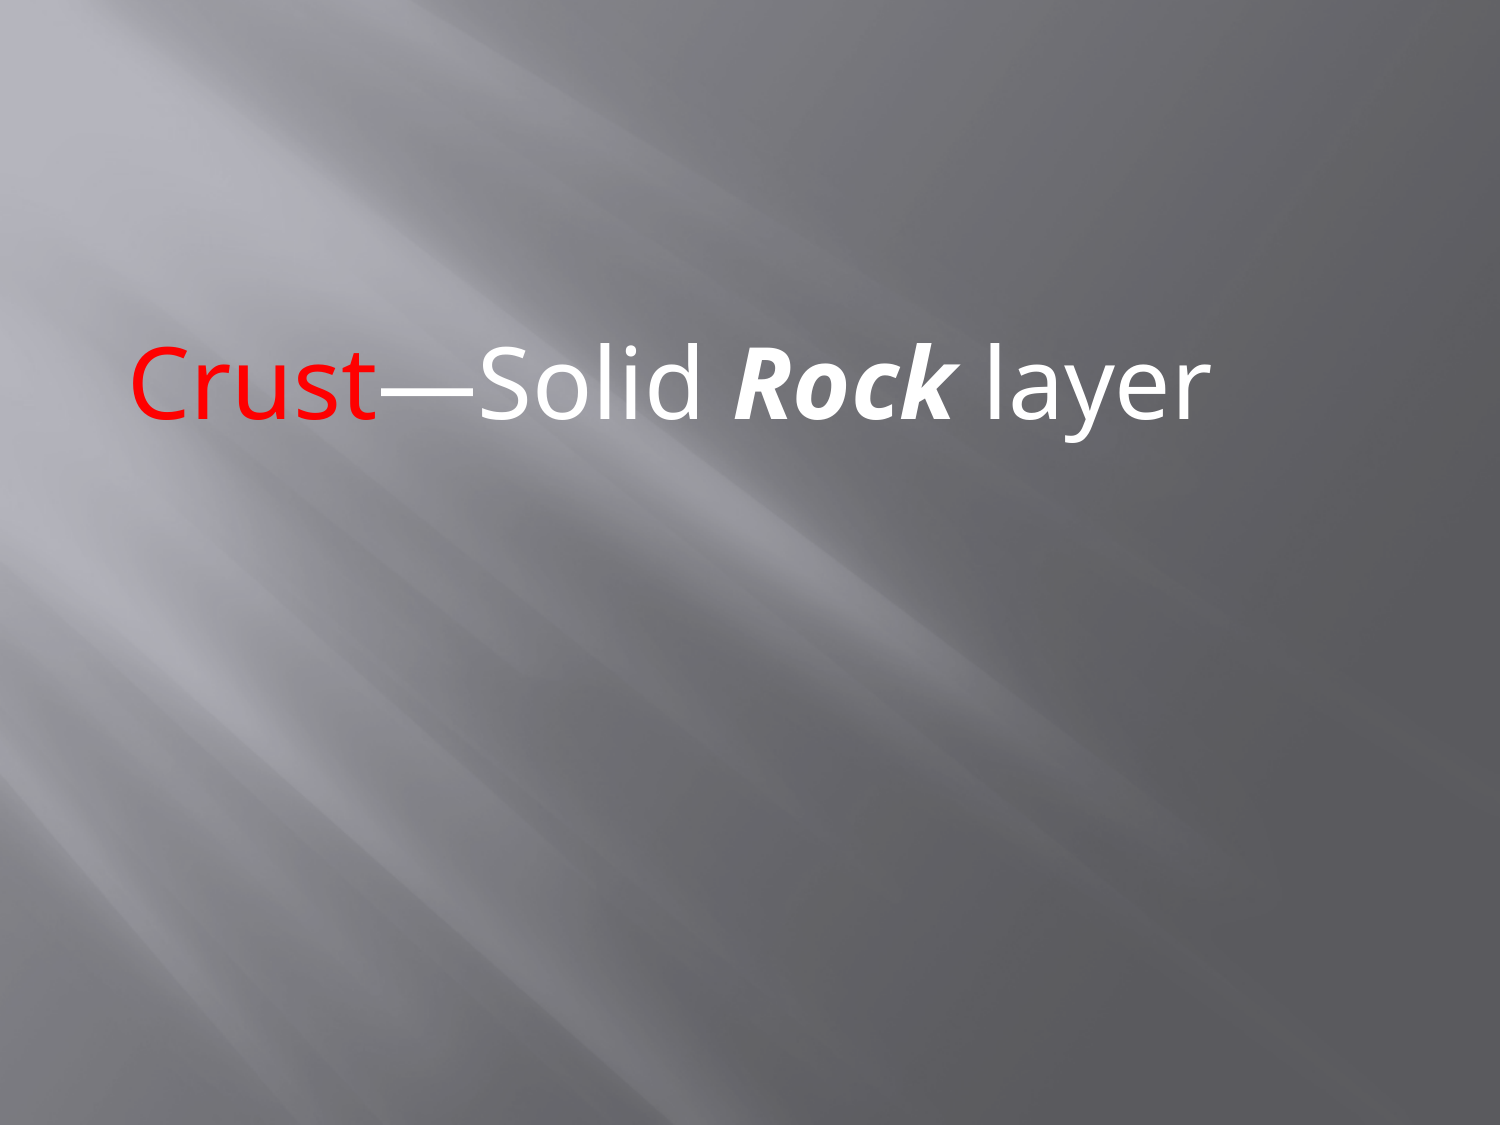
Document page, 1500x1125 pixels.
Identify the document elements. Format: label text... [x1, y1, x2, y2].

text_box Crust—Solid Rock layer [112, 312, 1250, 448]
